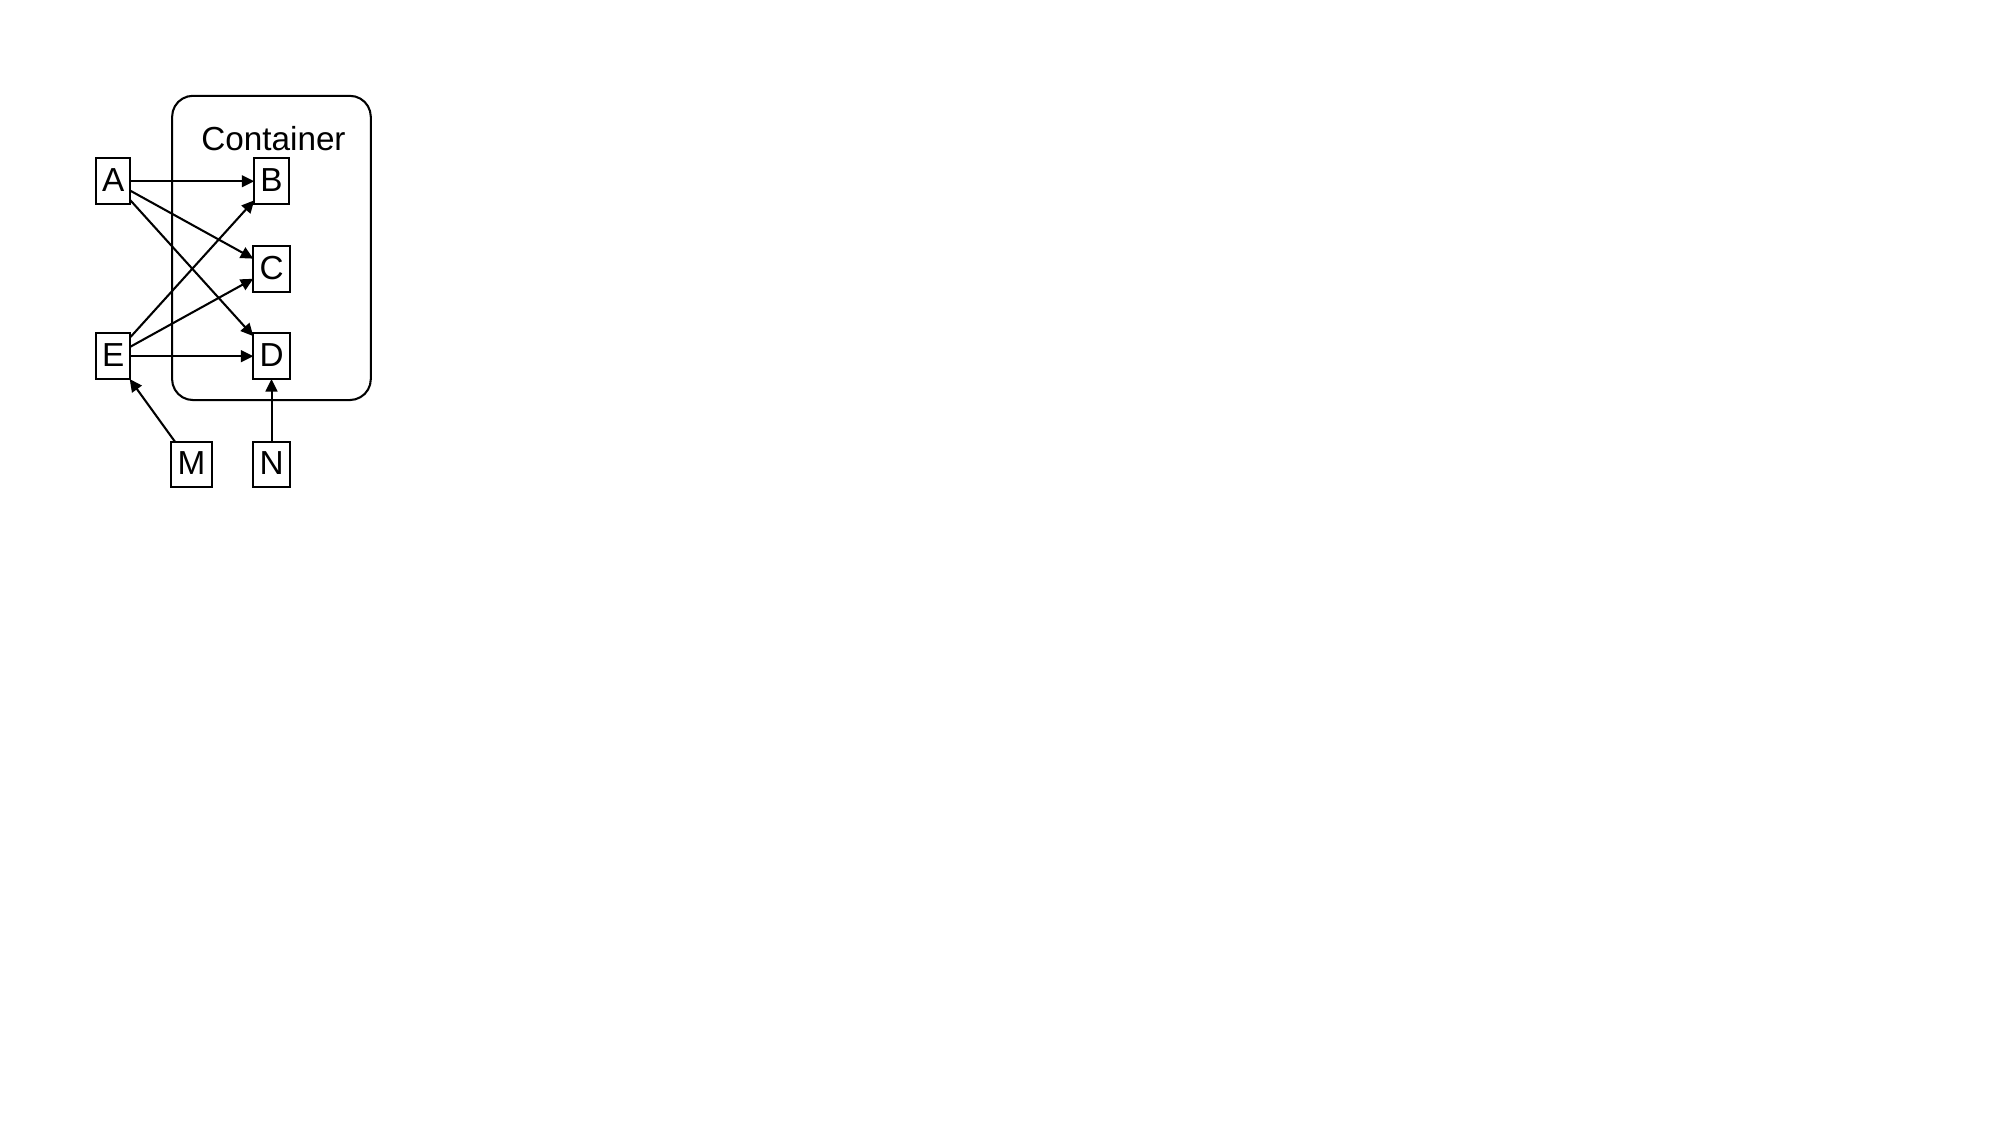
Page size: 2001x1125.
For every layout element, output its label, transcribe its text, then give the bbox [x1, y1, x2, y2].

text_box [130, 190, 254, 200]
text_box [129, 379, 175, 442]
text_box [74, 74, 394, 509]
text_box M [171, 441, 212, 488]
text_box A [95, 158, 131, 205]
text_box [130, 200, 255, 338]
text_box C [255, 245, 290, 292]
text_box D [253, 333, 290, 380]
text_box B [254, 158, 289, 205]
text_box N [253, 441, 290, 488]
text_box E [95, 333, 131, 380]
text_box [130, 278, 254, 347]
text_box Container [199, 118, 348, 157]
text_box [171, 95, 372, 401]
